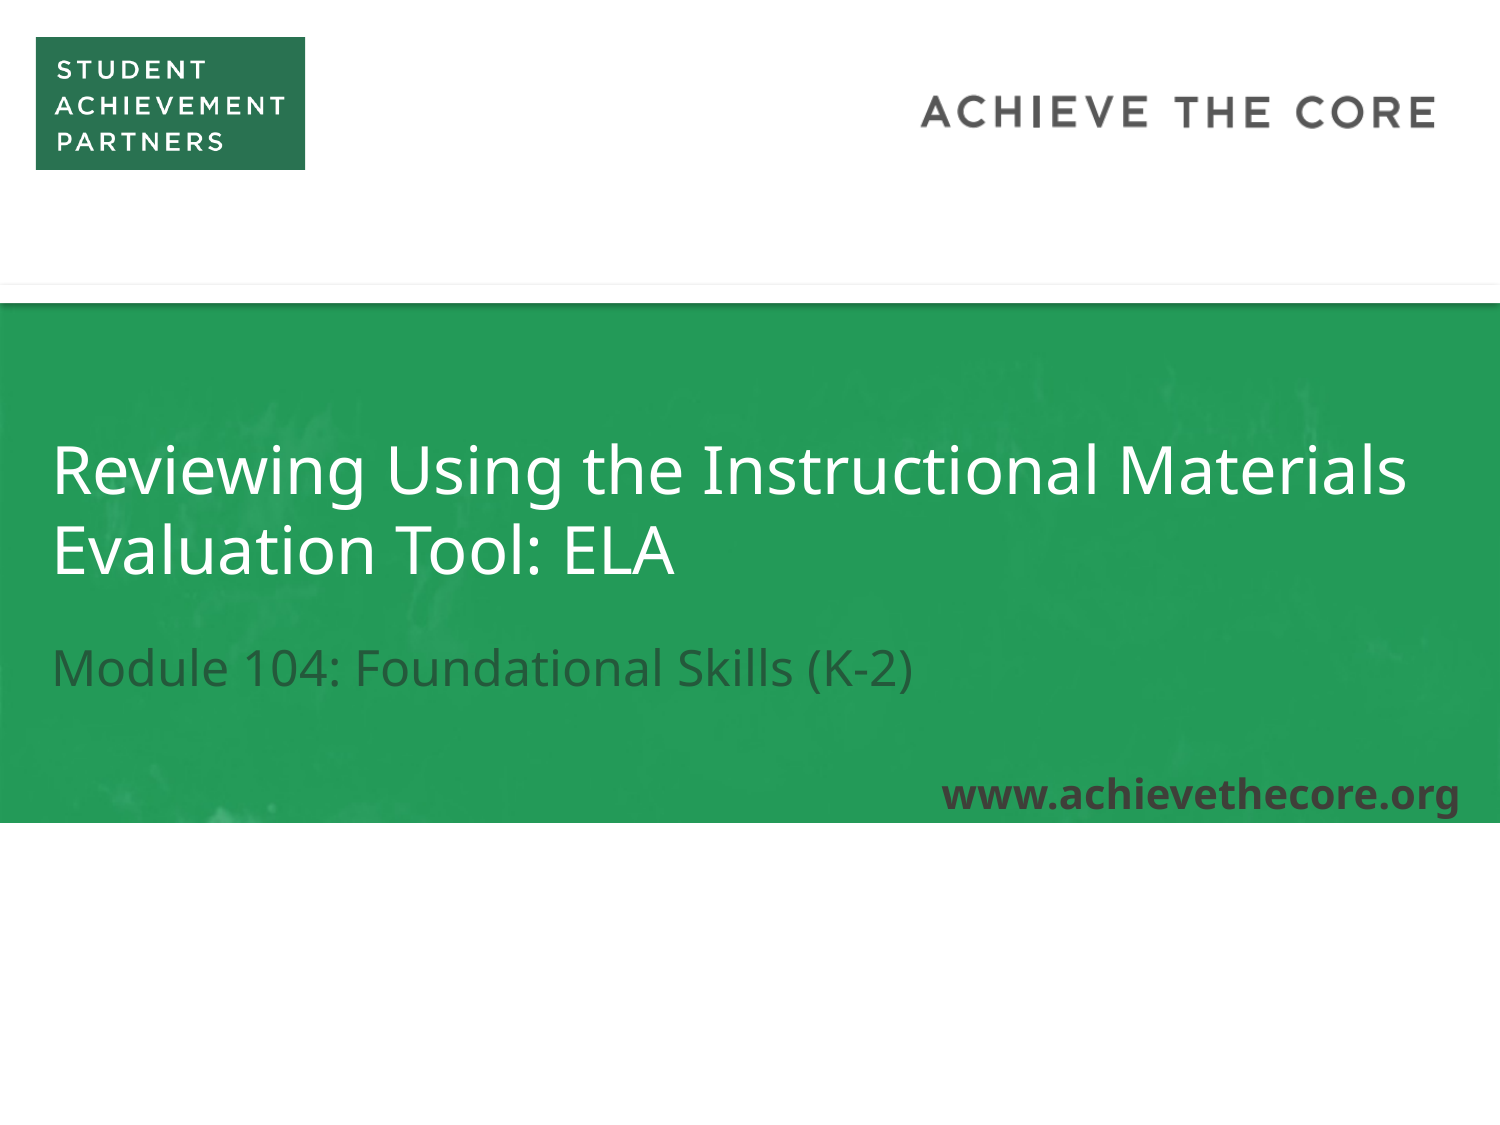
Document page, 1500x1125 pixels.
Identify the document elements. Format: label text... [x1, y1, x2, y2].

subtitle Module 104: Foundational Skills (K-2) [35, 628, 1478, 759]
title Reviewing Using the Instructional Materials Evaluation Tool: ELA [35, 387, 1478, 628]
picture [0, 304, 1500, 823]
text_box www.achievethecore.org [926, 760, 1500, 826]
